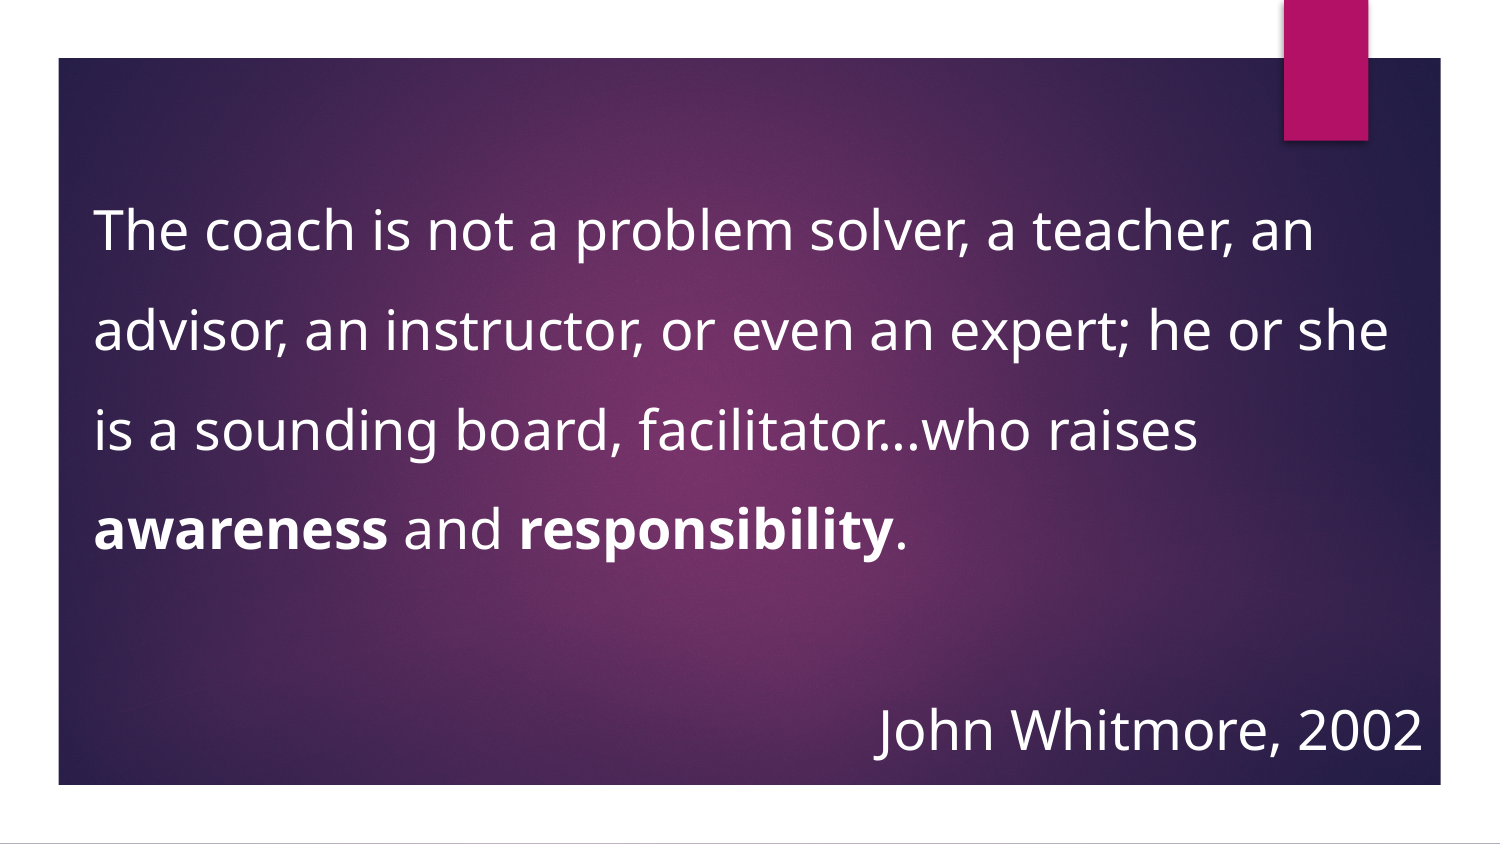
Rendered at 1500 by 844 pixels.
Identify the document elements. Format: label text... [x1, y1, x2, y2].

text_box The coach is not a problem solver, a teacher, an advisor, an instructor, or even an expert; he or she is a sounding board, facilitator...who raises awareness and responsibility. John Whitmore, 2002 [78, 146, 1441, 786]
